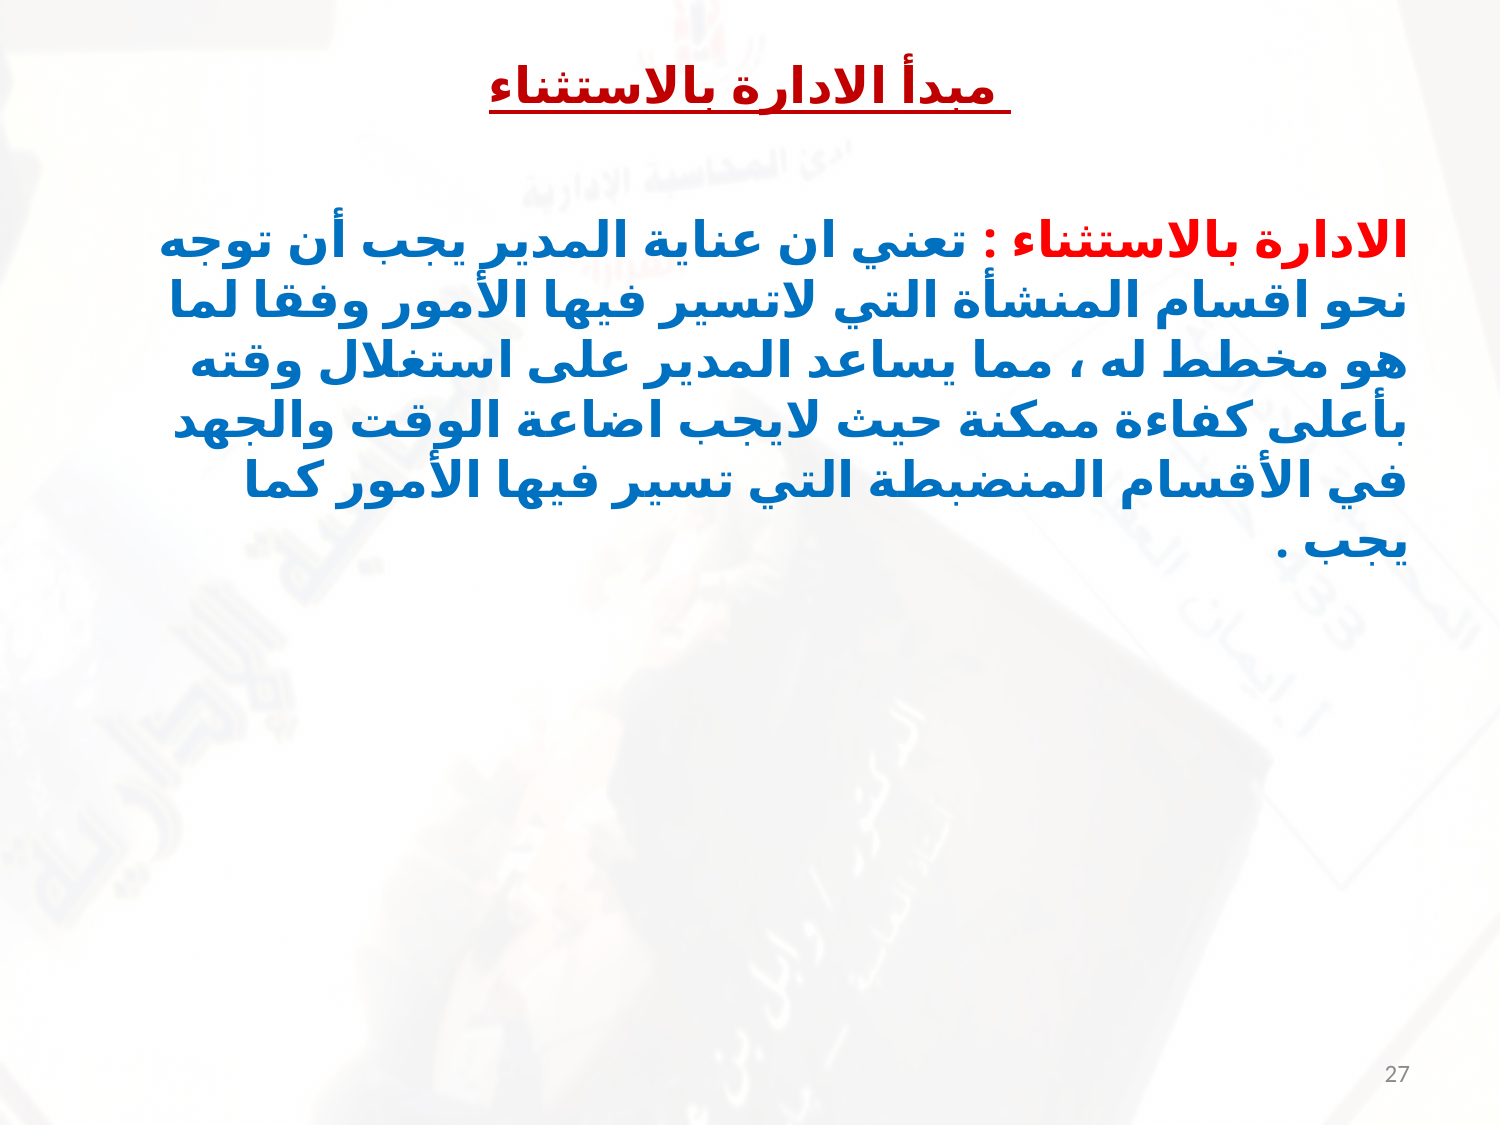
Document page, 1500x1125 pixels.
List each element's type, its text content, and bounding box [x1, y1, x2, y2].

slide_number 27 [1074, 1042, 1425, 1103]
list الادارة بالاستثناء : تعني ان عناية المدير يجب أن توجه نحو اقسام المنشأة التي لاتسير فيها الأمور وفقا لما هو مخطط له ، مما يساعد المدير على استغلال وقته بأعلى كفاءة ممكنة حيث لايجب اضاعة الوقت والجهد في الأقسام المنضبطة التي تسير فيها الأمور كما يجب . [112, 200, 1425, 1018]
title مبدأ الادارة بالاستثناء [75, 24, 1425, 143]
